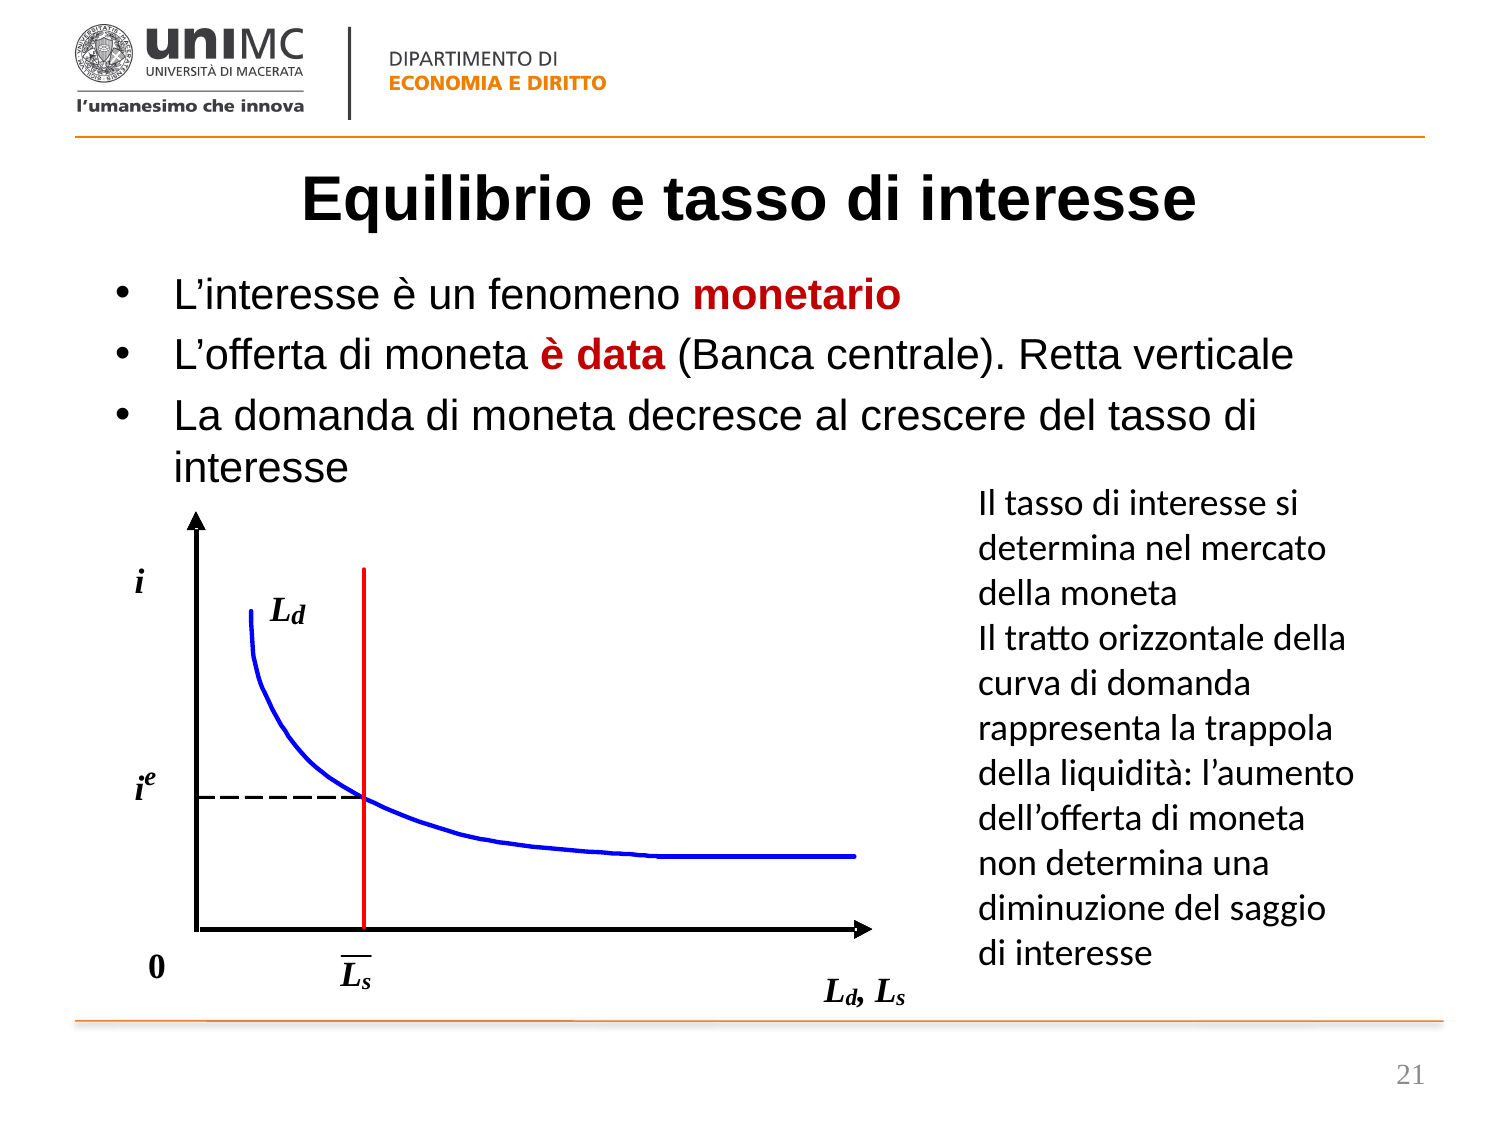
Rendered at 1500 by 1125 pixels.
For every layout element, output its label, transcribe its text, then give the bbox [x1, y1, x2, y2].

list L’interesse è un fenomeno monetario L’offerta di moneta è data (Banca centrale). Retta verticale La domanda di moneta decresce al crescere del tasso di interesse [100, 258, 1376, 505]
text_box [74, 507, 938, 1043]
title Equilibrio e tasso di interesse [75, 149, 1425, 241]
picture [75, 24, 1425, 138]
slide_number 21 [1091, 1042, 1442, 1103]
text_box Il tasso di interesse si determina nel mercato della moneta Il tratto orizzontale della curva di domanda rappresenta la trappola della liquidità: l’aumento dell’offerta di moneta non determina una diminuzione del saggio di interesse [963, 470, 1376, 981]
